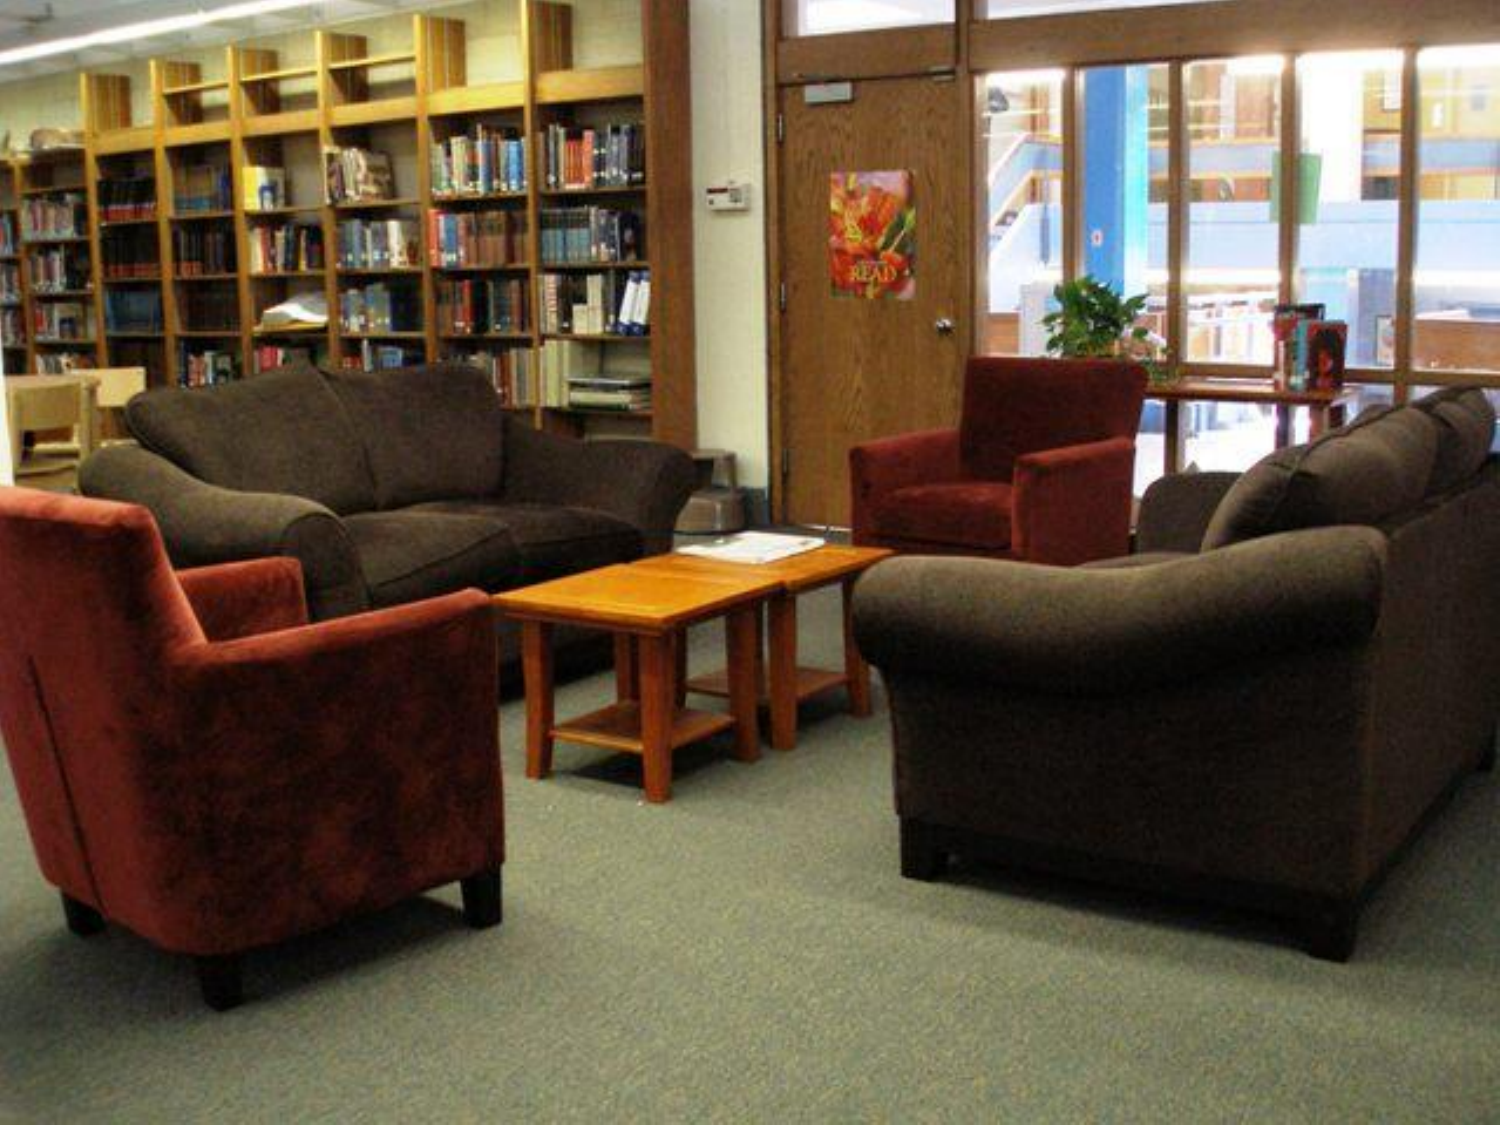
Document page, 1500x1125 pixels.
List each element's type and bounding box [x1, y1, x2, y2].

text_box [0, 0, 1500, 1125]
